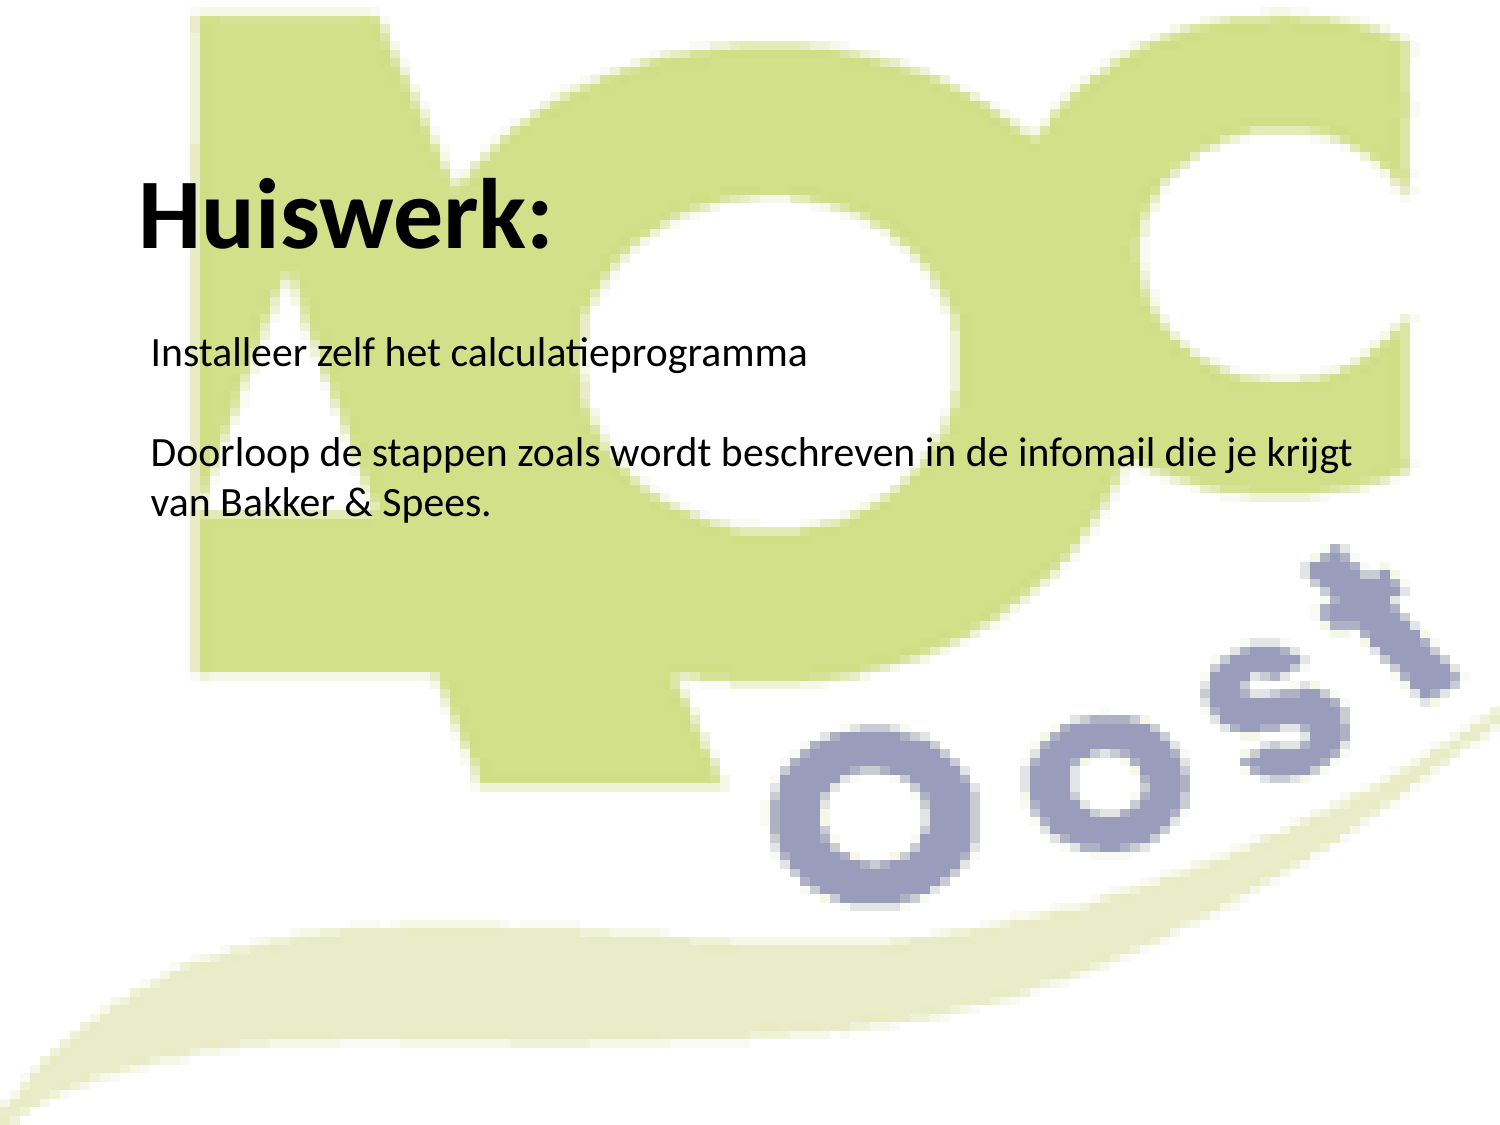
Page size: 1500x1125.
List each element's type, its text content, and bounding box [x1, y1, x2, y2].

text_box Installeer zelf het calculatieprogramma Doorloop de stappen zoals wordt beschreven in de infomail die je krijgt van Bakker & Spees. [135, 267, 1412, 787]
text_box [147, 302, 1424, 953]
title Huiswerk: [123, 125, 1282, 291]
